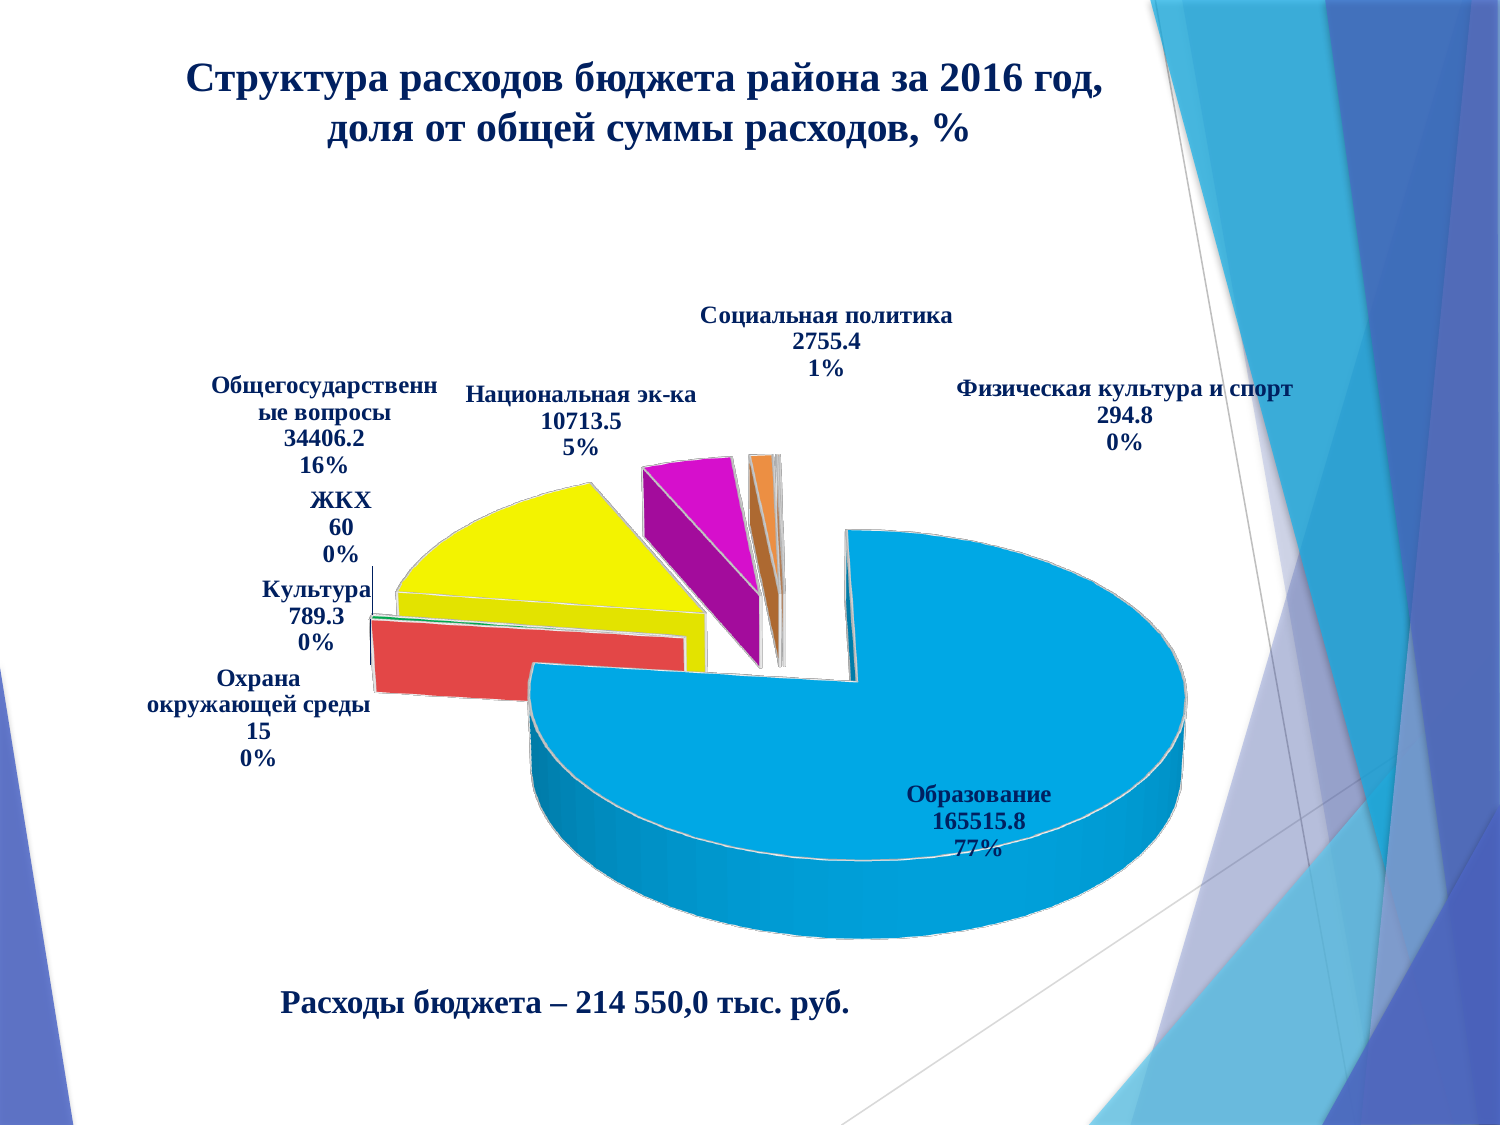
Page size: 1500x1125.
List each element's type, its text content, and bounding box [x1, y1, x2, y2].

chart [52, 195, 1448, 1095]
text_box Структура расходов бюджета района за 2016 год, доля от общей суммы расходов, % [53, 42, 1247, 158]
